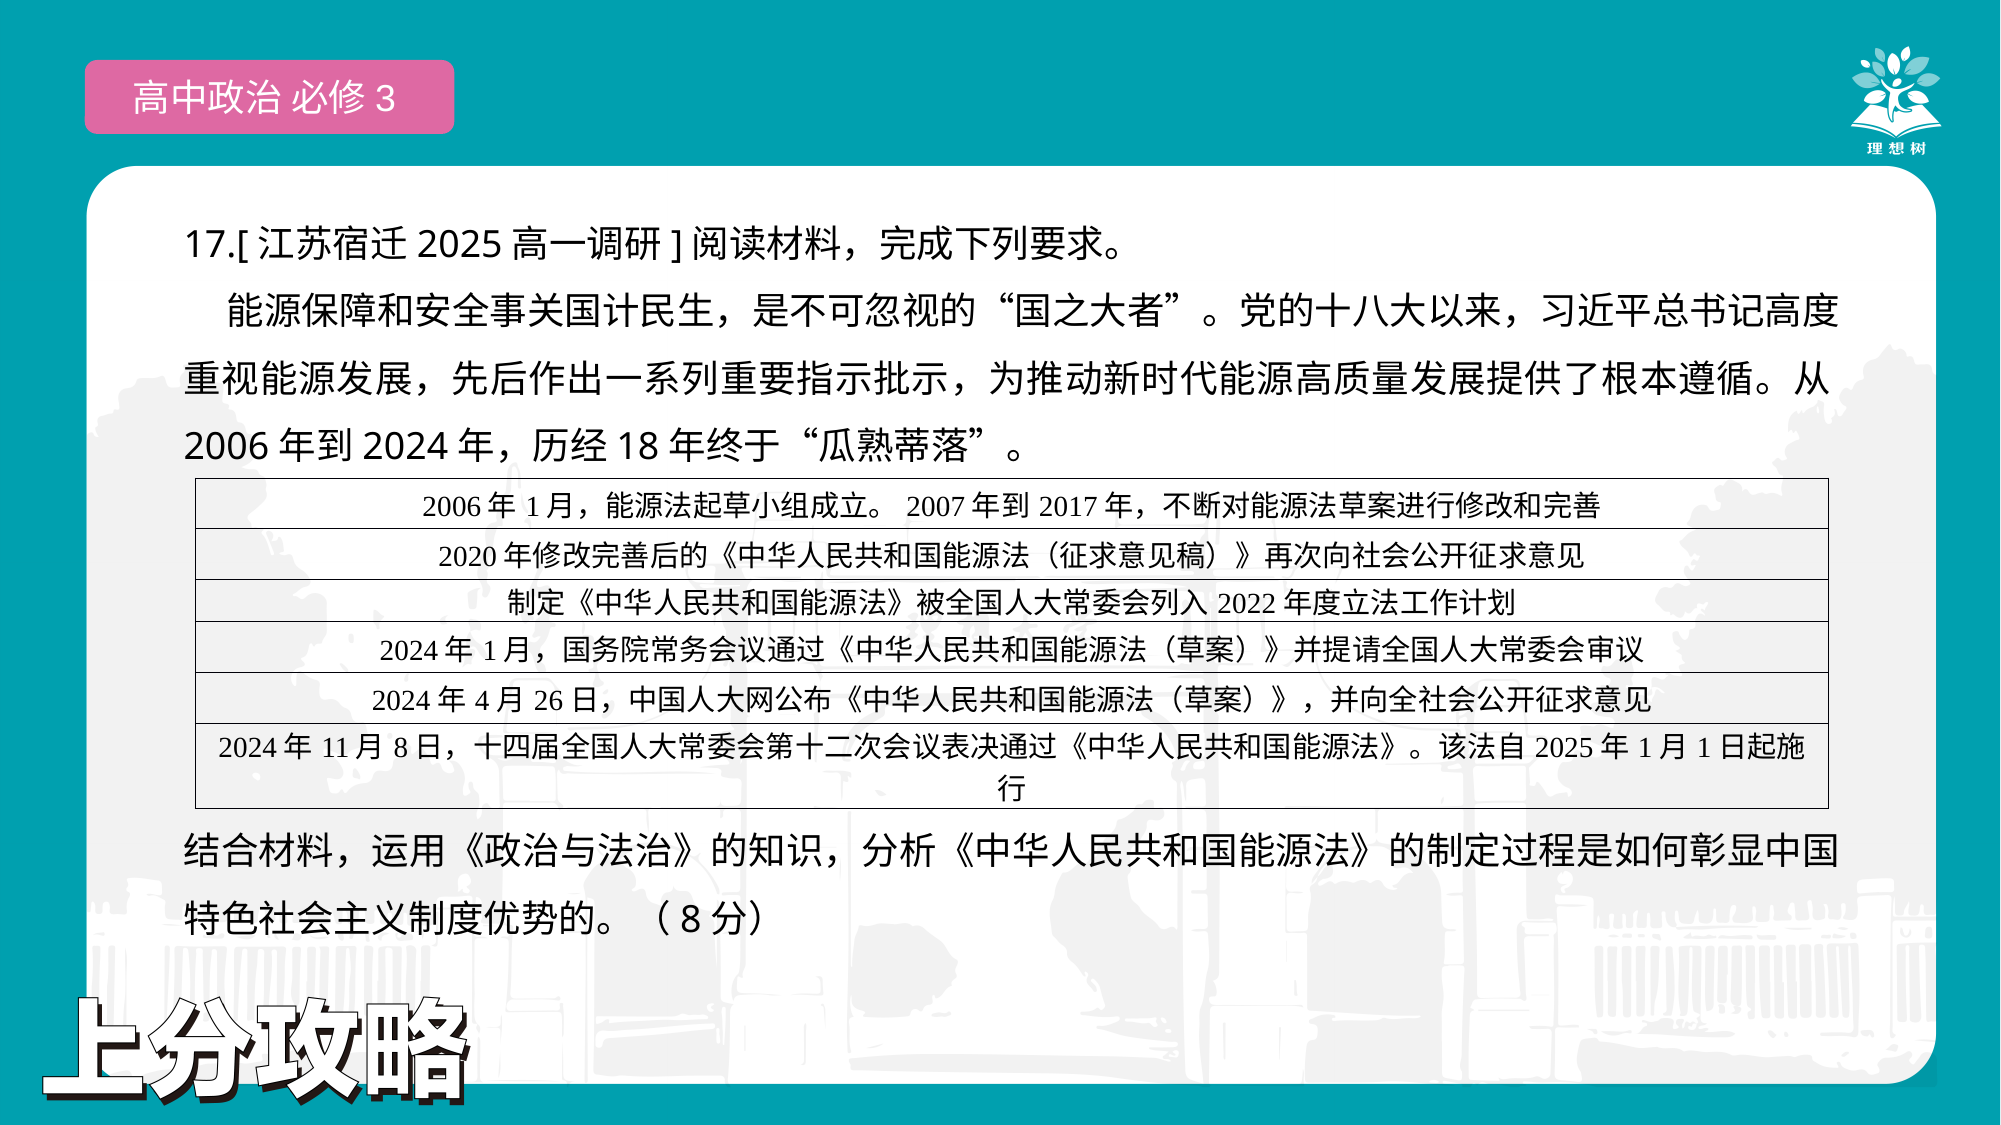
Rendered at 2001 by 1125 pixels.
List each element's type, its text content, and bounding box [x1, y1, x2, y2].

table_cell 制定《中华人民共和国能源法》被全国人大常委会列入2022年度立法工作计划 [196, 580, 1828, 621]
table_header 2006年1月，能源法起草小组成立。2007年到2017年，不断对能源法草案进行修改和完善 [196, 479, 1828, 528]
table_cell 2024年1月，国务院常务会议通过《中华人民共和国能源法（草案）》并提请全国人大常委会审议 [196, 622, 1828, 672]
table_cell 2020年修改完善后的《中华人民共和国能源法（征求意见稿）》再次向社会公开征求意见 [196, 529, 1828, 579]
table_cell 2024年4月26日，中国人大网公布《中华人民共和国能源法（草案）》，并向全社会公开征求意见 [196, 673, 1828, 723]
table_cell 2024年11月8日，十四届全国人大常委会第十二次会议表决通过《中华人民共和国能源法》。该法自2025年1月1日起施行 [196, 724, 1828, 808]
picture [0, 0, 2001, 1125]
text_box 17.[江苏宿迁2025高一调研]阅读材料，完成下列要求。 能源保障和安全事关国计民生，是不可忽视的“国之大者”。党的十八大以来，习近平总书记高度重视能源发展，先后作出一系列重要指示批示，为推动新时代能源高质量发展提供了根本遵循。从2006年到2024年，历经18年终于“瓜熟蒂落”。 结合材料，运用《政治与法治》的知识，分析《中华人民共和国能源法》的制定过程是如何彰显中国特色社会主义制度优势的。（8分） [168, 189, 1855, 799]
text_box 高中政治 必修3 [83, 58, 456, 135]
